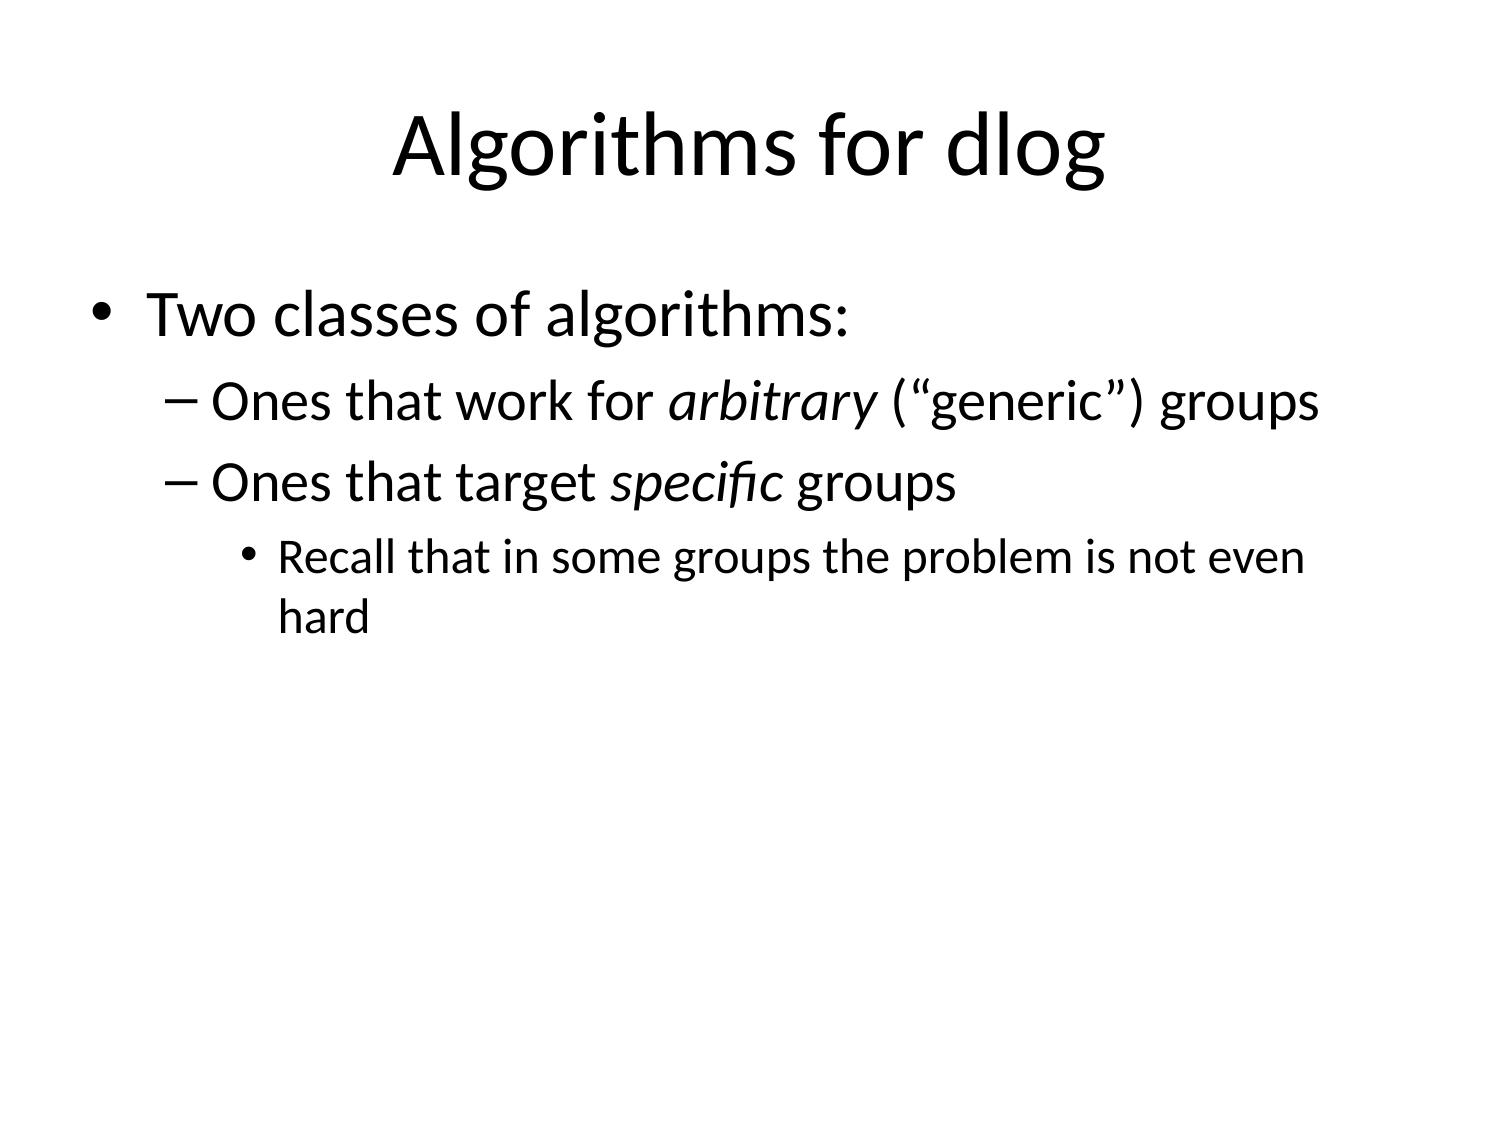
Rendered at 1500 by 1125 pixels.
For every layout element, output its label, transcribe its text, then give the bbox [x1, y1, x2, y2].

title Algorithms for dlog [75, 45, 1425, 233]
list Two classes of algorithms: Ones that work for arbitrary (“generic”) groups Ones that target specific groups Recall that in some groups the problem is not even hard [75, 262, 1425, 1005]
